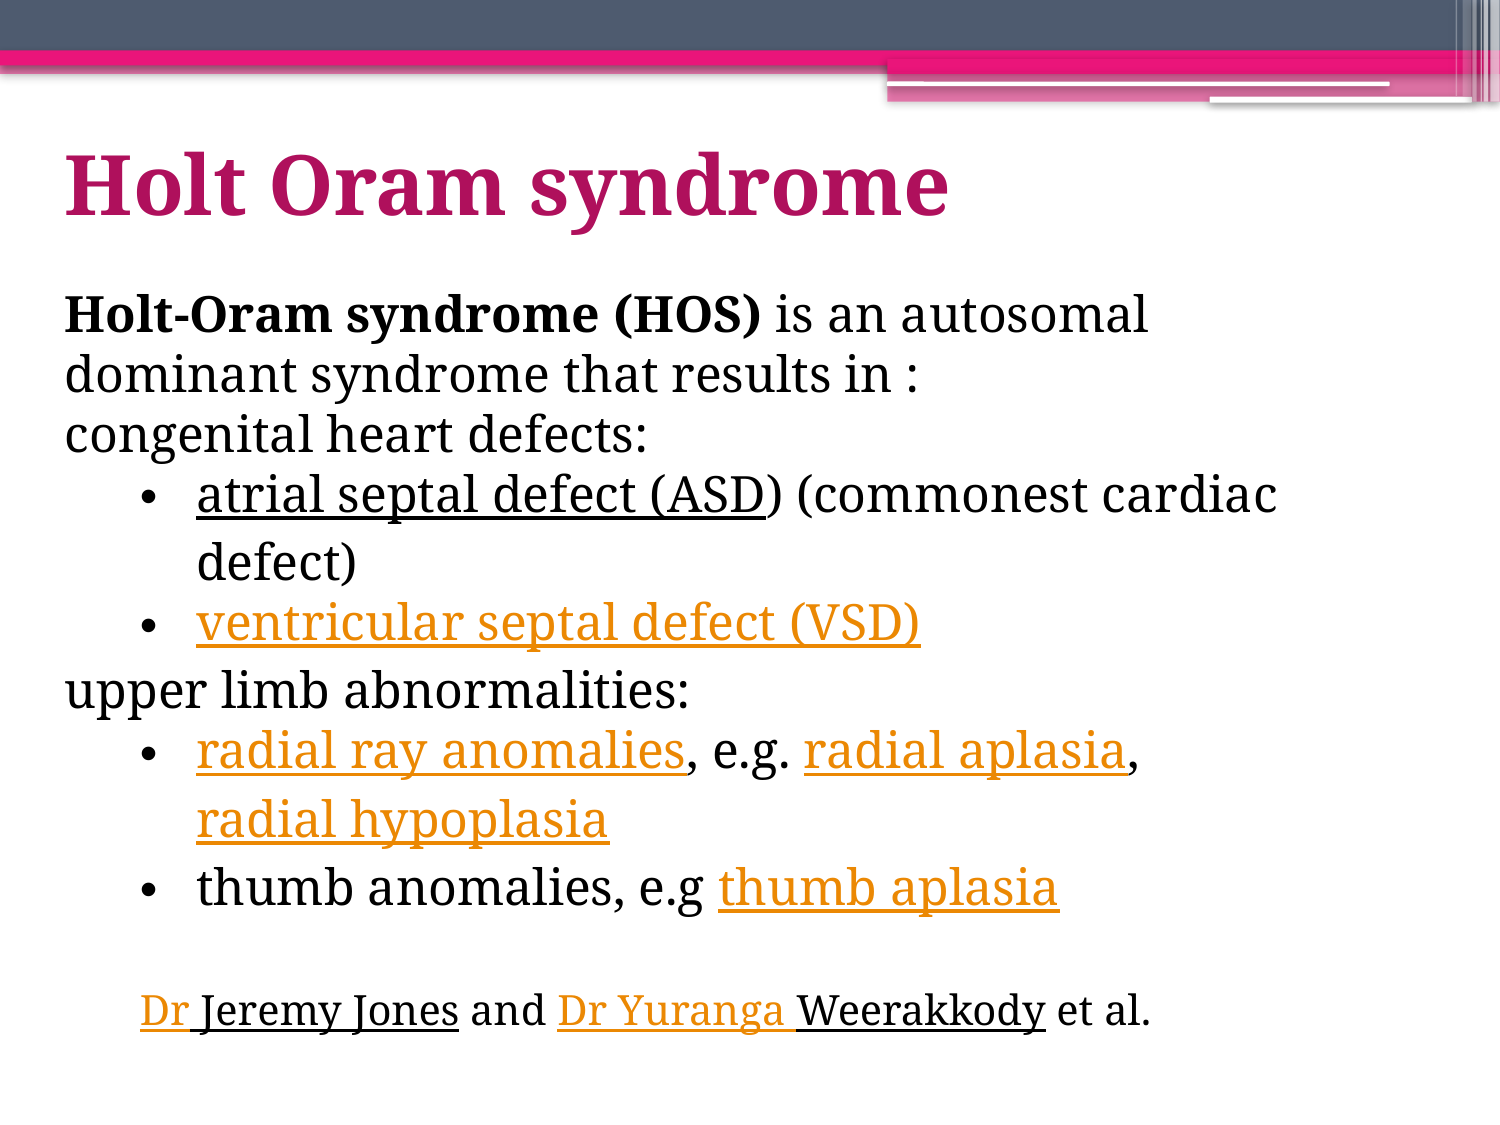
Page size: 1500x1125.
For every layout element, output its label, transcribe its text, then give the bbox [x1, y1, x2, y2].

text_box Holt Oram syndrome Holt-Oram syndrome (HOS) is an autosomal dominant syndrome that results in : congenital heart defects: atrial septal defect (ASD) (commonest cardiac defect) ventricular septal defect (VSD) upper limb abnormalities: radial ray anomalies, e.g. radial aplasia, radial hypoplasia thumb anomalies, e.g thumb aplasia Dr Jeremy Jones and Dr Yuranga Weerakkody et al. [49, 125, 1338, 1125]
